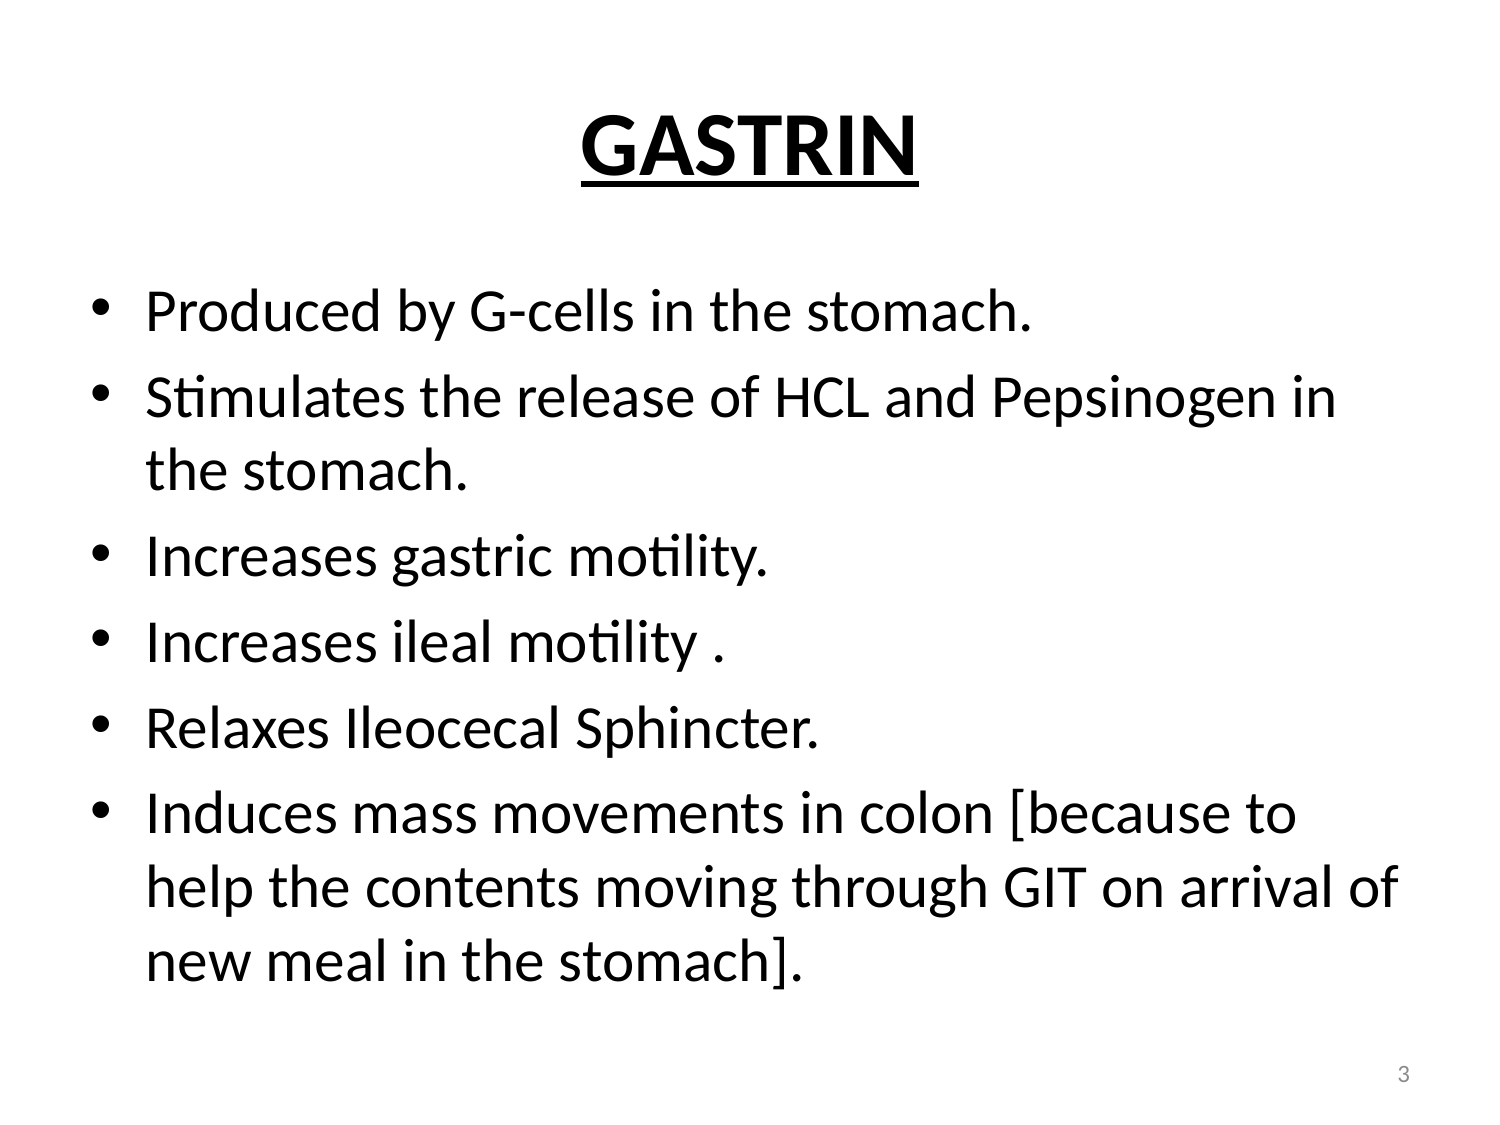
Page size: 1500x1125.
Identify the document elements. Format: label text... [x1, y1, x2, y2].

title GASTRIN [75, 45, 1425, 233]
slide_number 3 [1074, 1042, 1425, 1103]
list Produced by G-cells in the stomach. Stimulates the release of HCL and Pepsinogen in the stomach. Increases gastric motility. Increases ileal motility . Relaxes Ileocecal Sphincter. Induces mass movements in colon [because to help the contents moving through GIT on arrival of new meal in the stomach]. [75, 262, 1425, 1005]
